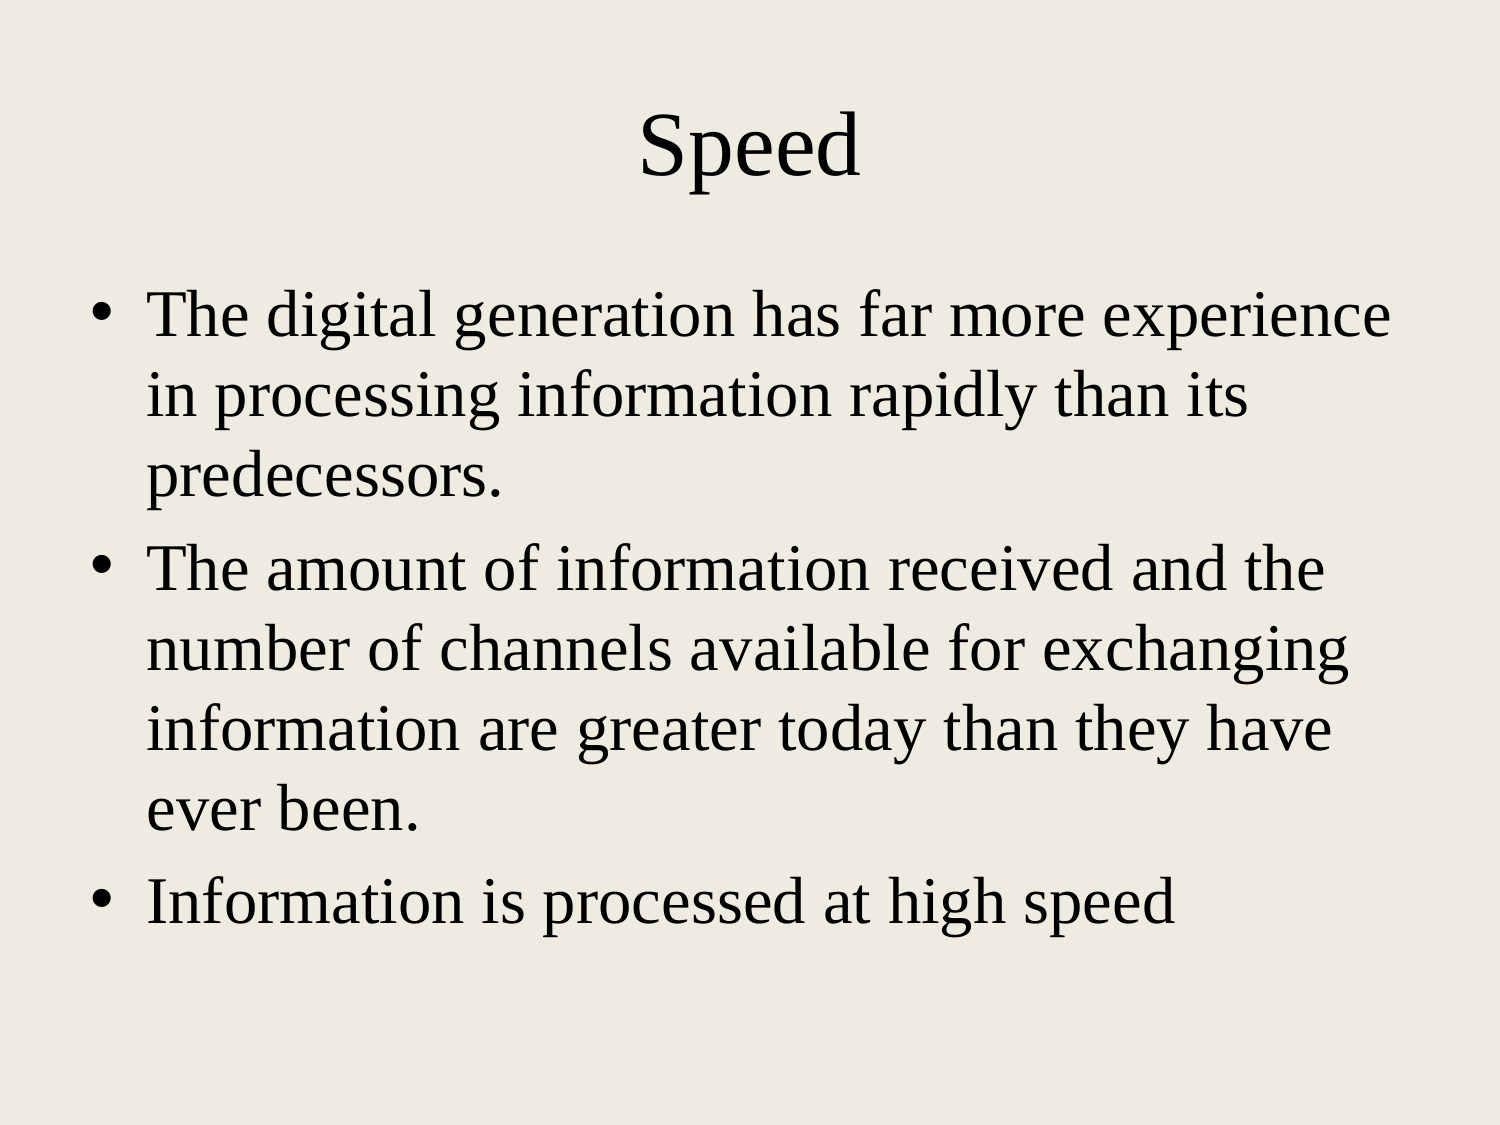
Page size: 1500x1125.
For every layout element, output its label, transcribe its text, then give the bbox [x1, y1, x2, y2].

list The digital generation has far more experience in processing information rapidly than its predecessors. The amount of information received and the number of channels available for exchanging information are greater today than they have ever been. Information is processed at high speed [75, 262, 1425, 1005]
title Speed [75, 45, 1425, 233]
